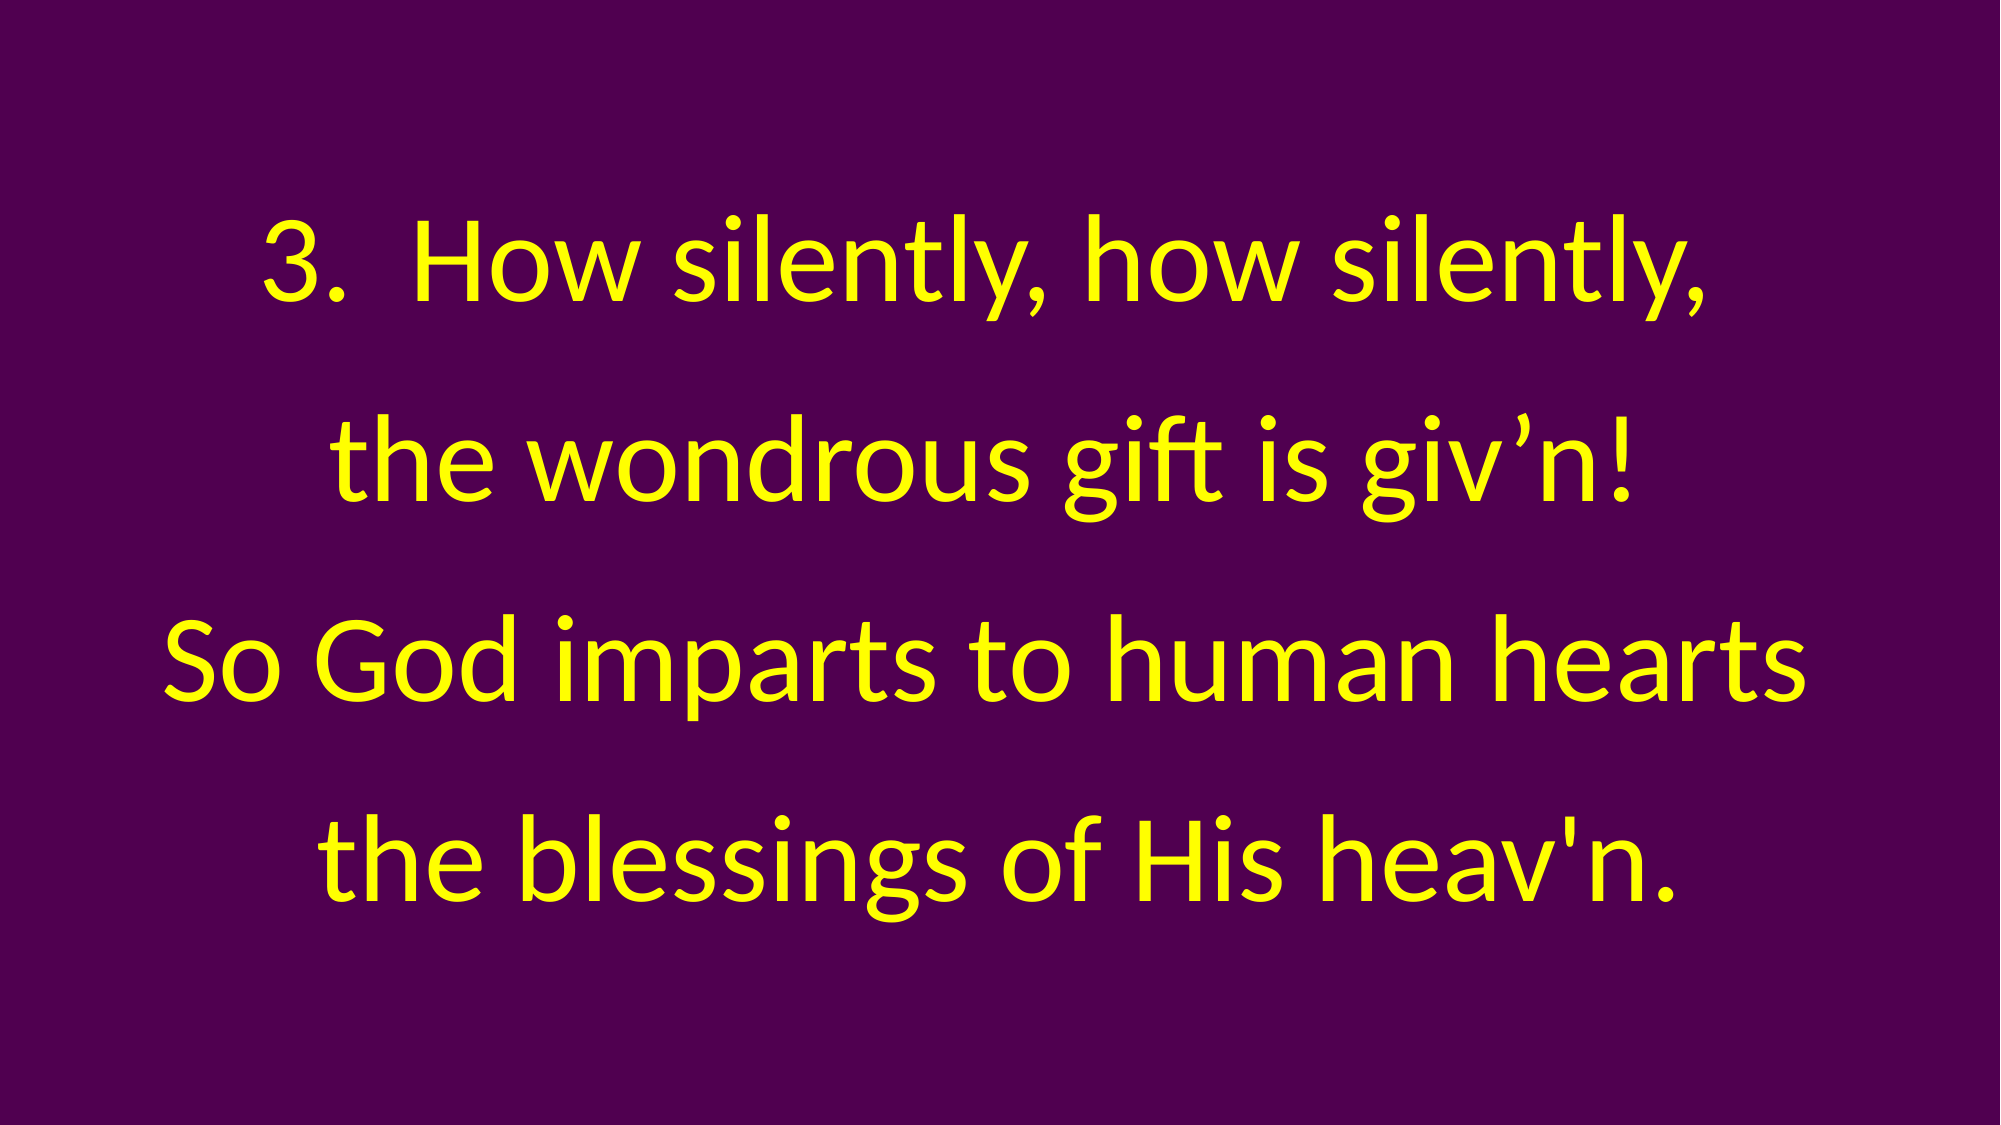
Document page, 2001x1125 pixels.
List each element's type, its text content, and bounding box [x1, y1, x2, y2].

text_box 3. How silently, how silently, the wondrous gift is giv’n! So God imparts to human hearts the blessings of His heav'n. [0, 169, 2000, 935]
